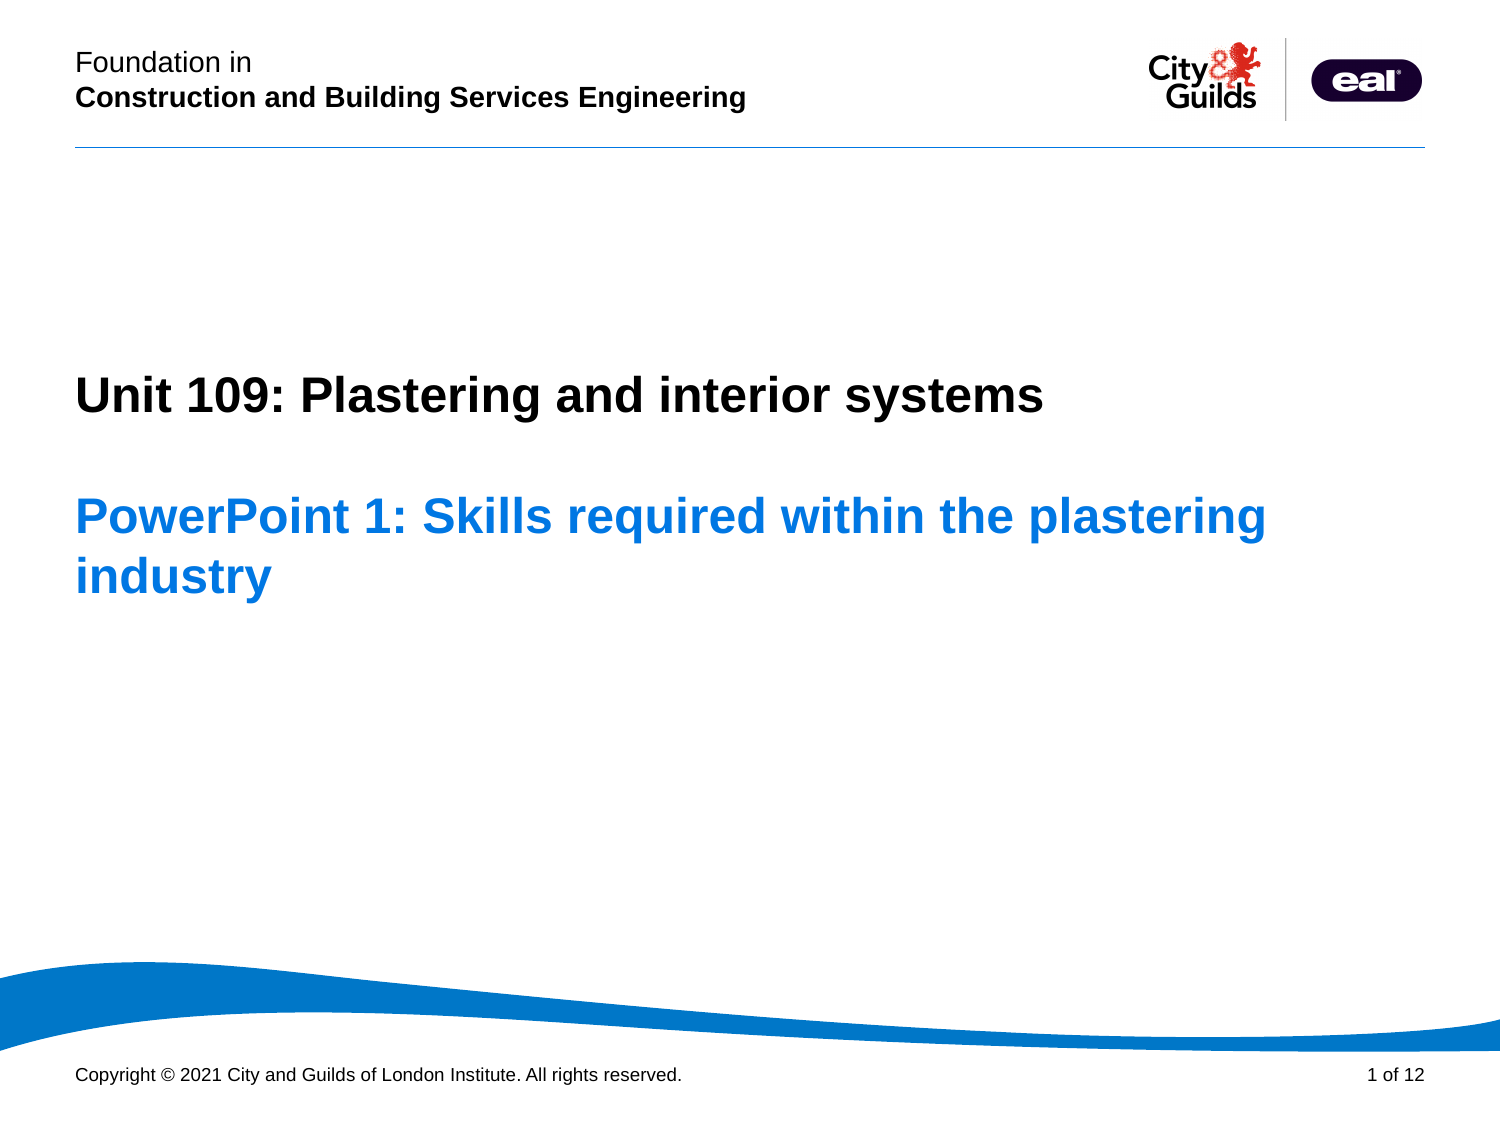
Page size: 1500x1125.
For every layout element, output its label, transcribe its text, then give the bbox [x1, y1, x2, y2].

text_box Unit 109: Plastering and interior systems [75, 362, 1388, 482]
title PowerPoint 1: Skills required within the plastering industry [74, 482, 1413, 896]
list PowerPoint presentation [74, 224, 1426, 1006]
picture [1149, 38, 1422, 121]
